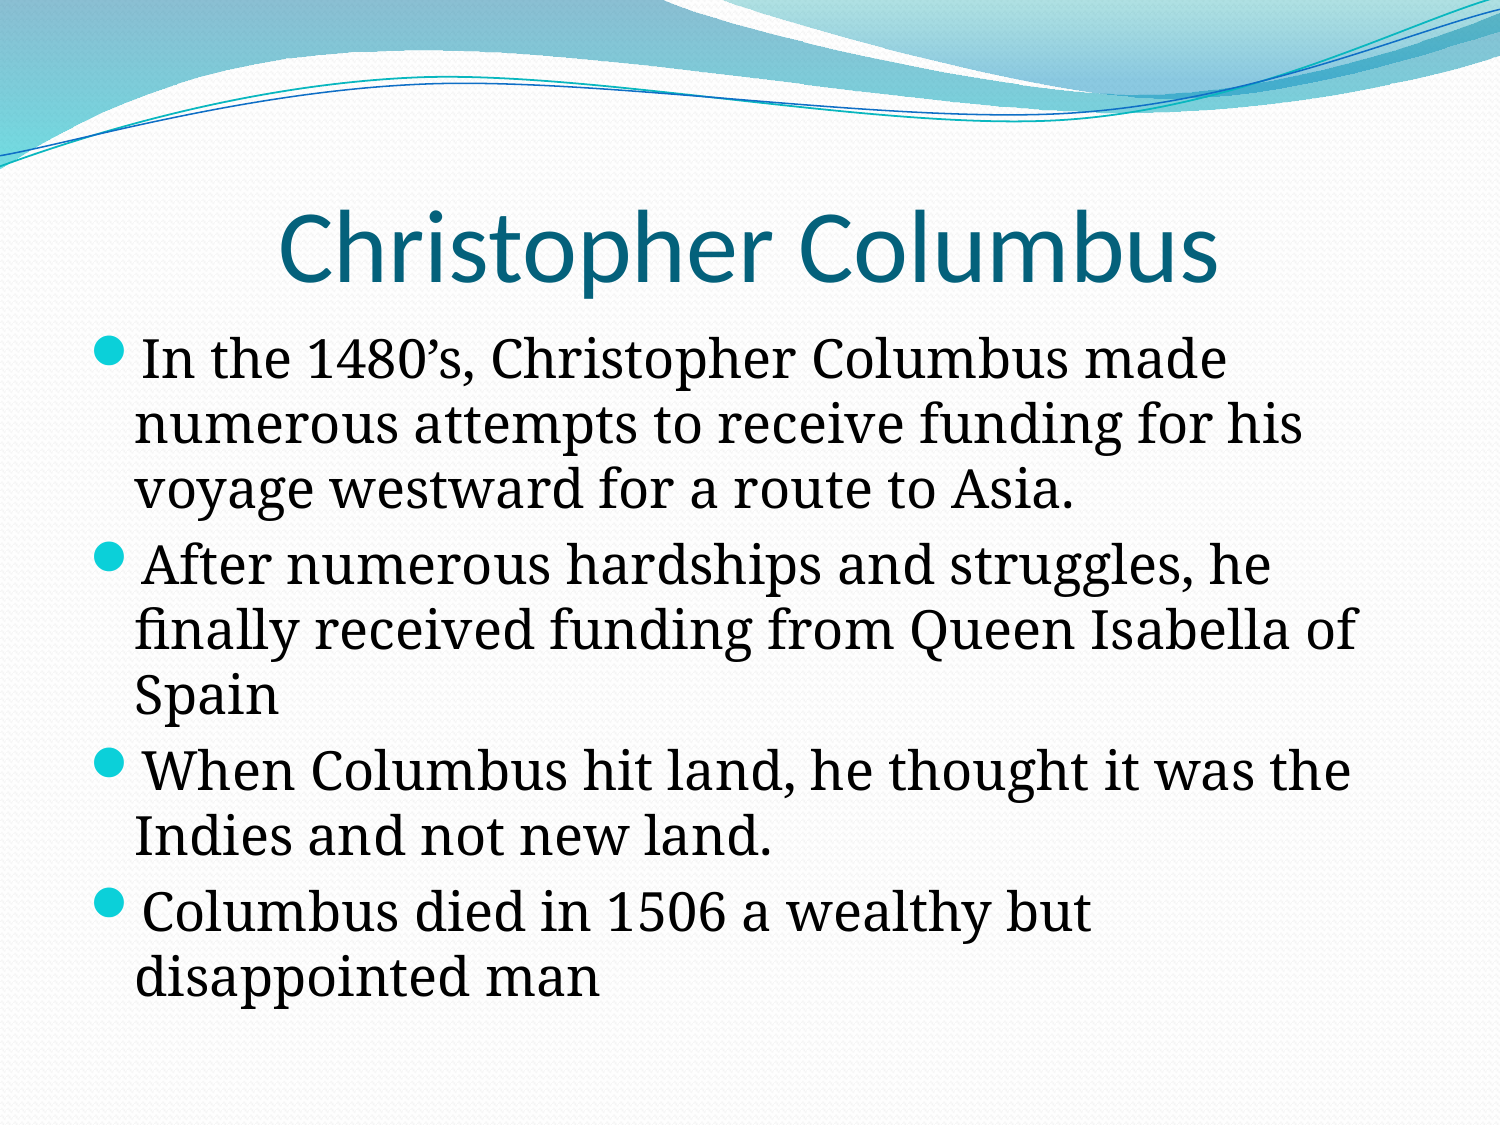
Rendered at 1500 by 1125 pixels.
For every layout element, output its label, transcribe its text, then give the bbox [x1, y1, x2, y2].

title Christopher Columbus [75, 115, 1425, 303]
list In the 1480’s, Christopher Columbus made numerous attempts to receive funding for his voyage westward for a route to Asia. After numerous hardships and struggles, he finally received funding from Queen Isabella of Spain When Columbus hit land, he thought it was the Indies and not new land. Columbus died in 1506 a wealthy but disappointed man [75, 317, 1425, 1038]
